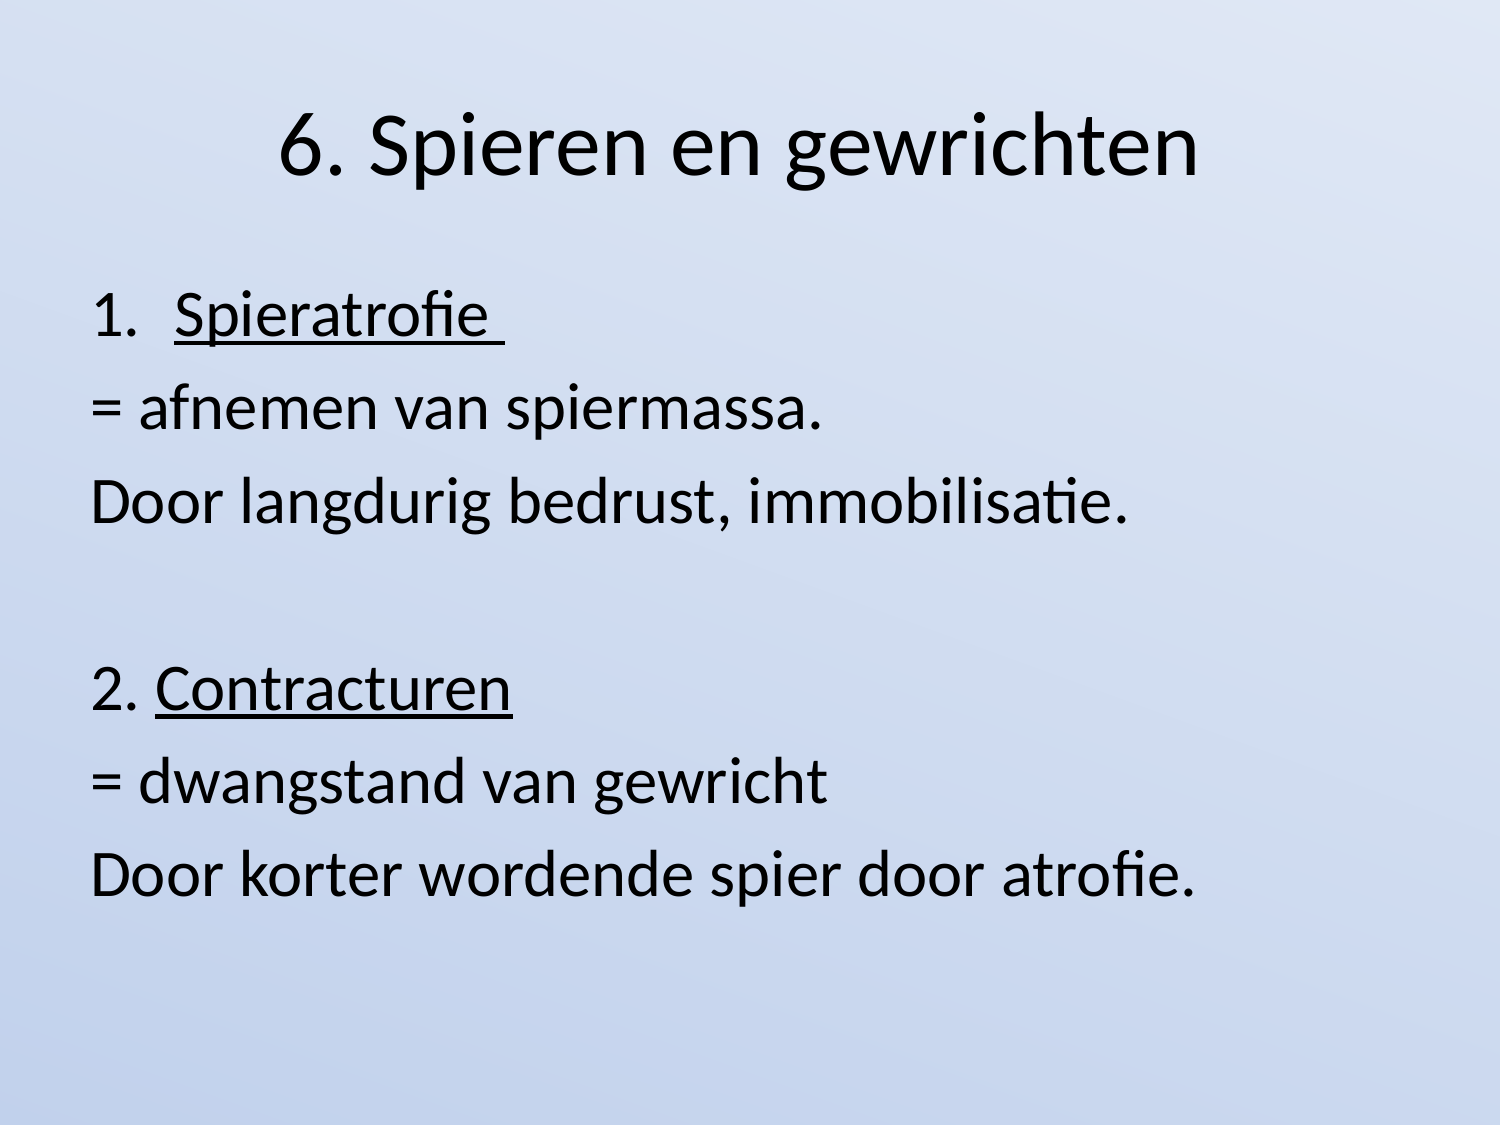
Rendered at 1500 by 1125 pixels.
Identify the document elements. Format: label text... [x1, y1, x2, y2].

title 6. Spieren en gewrichten [75, 45, 1425, 233]
list Spieratrofie = afnemen van spiermassa. Door langdurig bedrust, immobilisatie. 2. Contracturen = dwangstand van gewricht Door korter wordende spier door atrofie. [75, 262, 1425, 1005]
